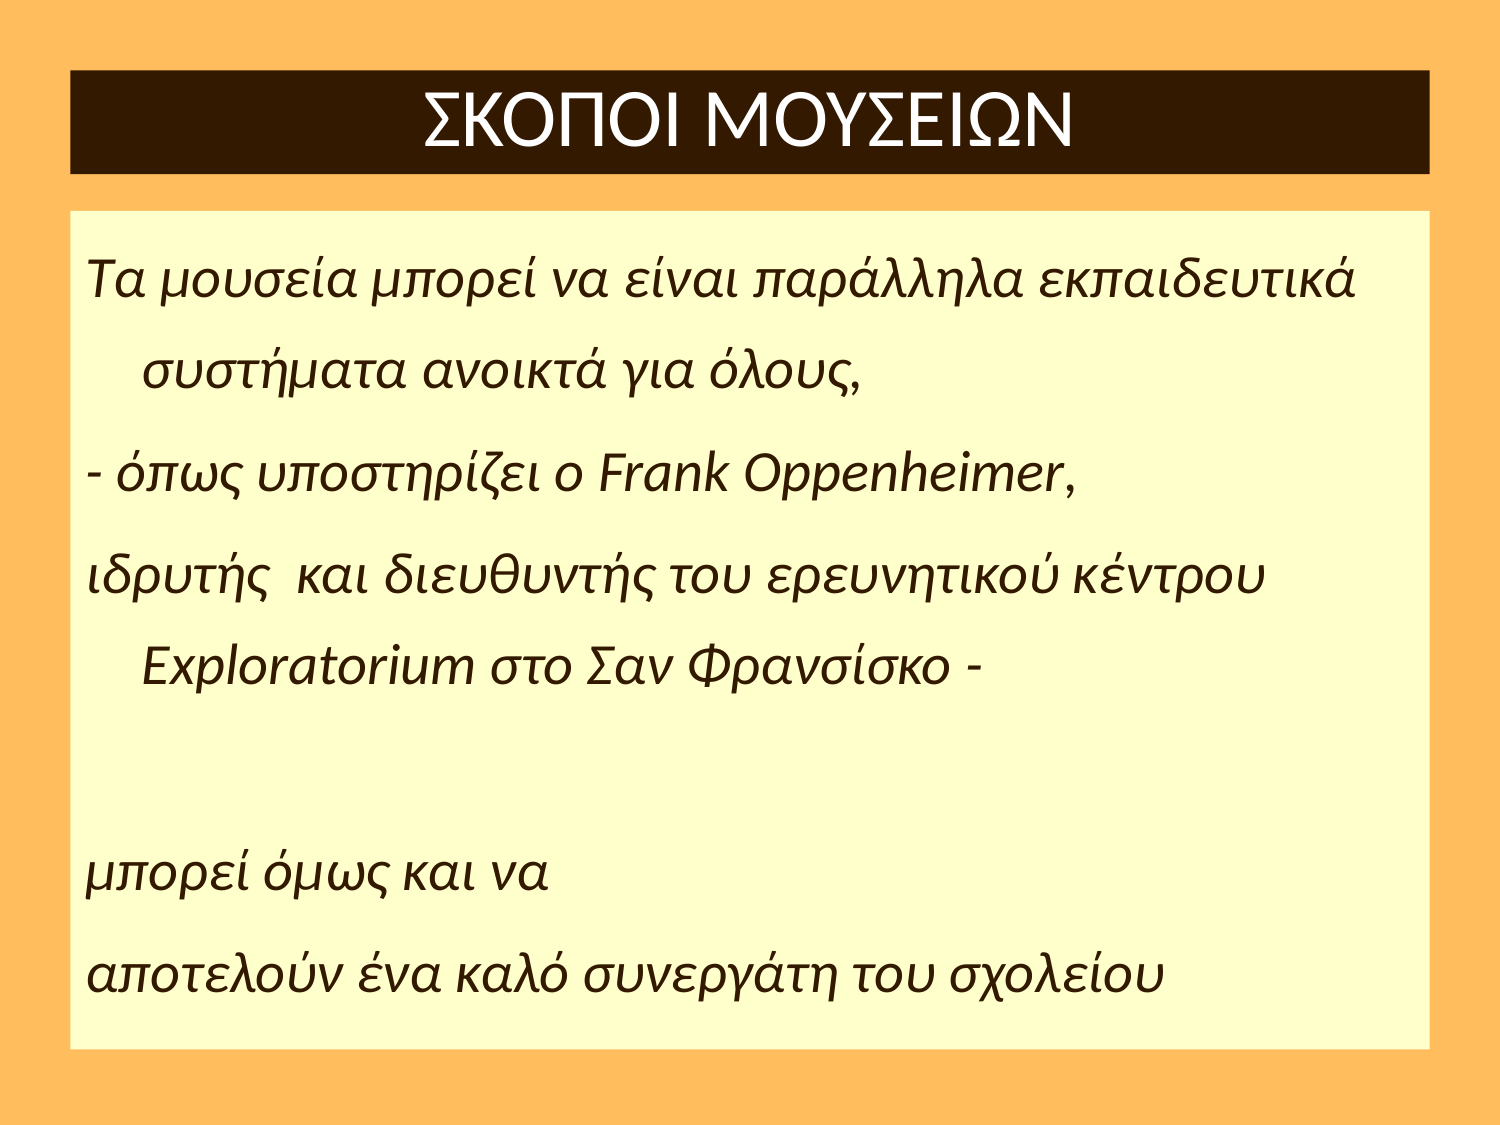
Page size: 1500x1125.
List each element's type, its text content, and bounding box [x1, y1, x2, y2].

title ΣΚΟΠΟΙ ΜΟΥΣΕΙΩΝ [70, 70, 1430, 175]
list Τα μουσεία μπορεί να είναι παράλληλα εκπαιδευτικά συστήματα ανοικτά για όλους, - όπως υποστηρίζει ο Frank Oppenheimer, ιδρυτής και διευθυντής του ερευνητικού κέντρου Exploratorium στο Σαν Φρανσίσκο - μπορεί όμως και να αποτελούν ένα καλό συνεργάτη του σχολείου [70, 210, 1430, 1050]
